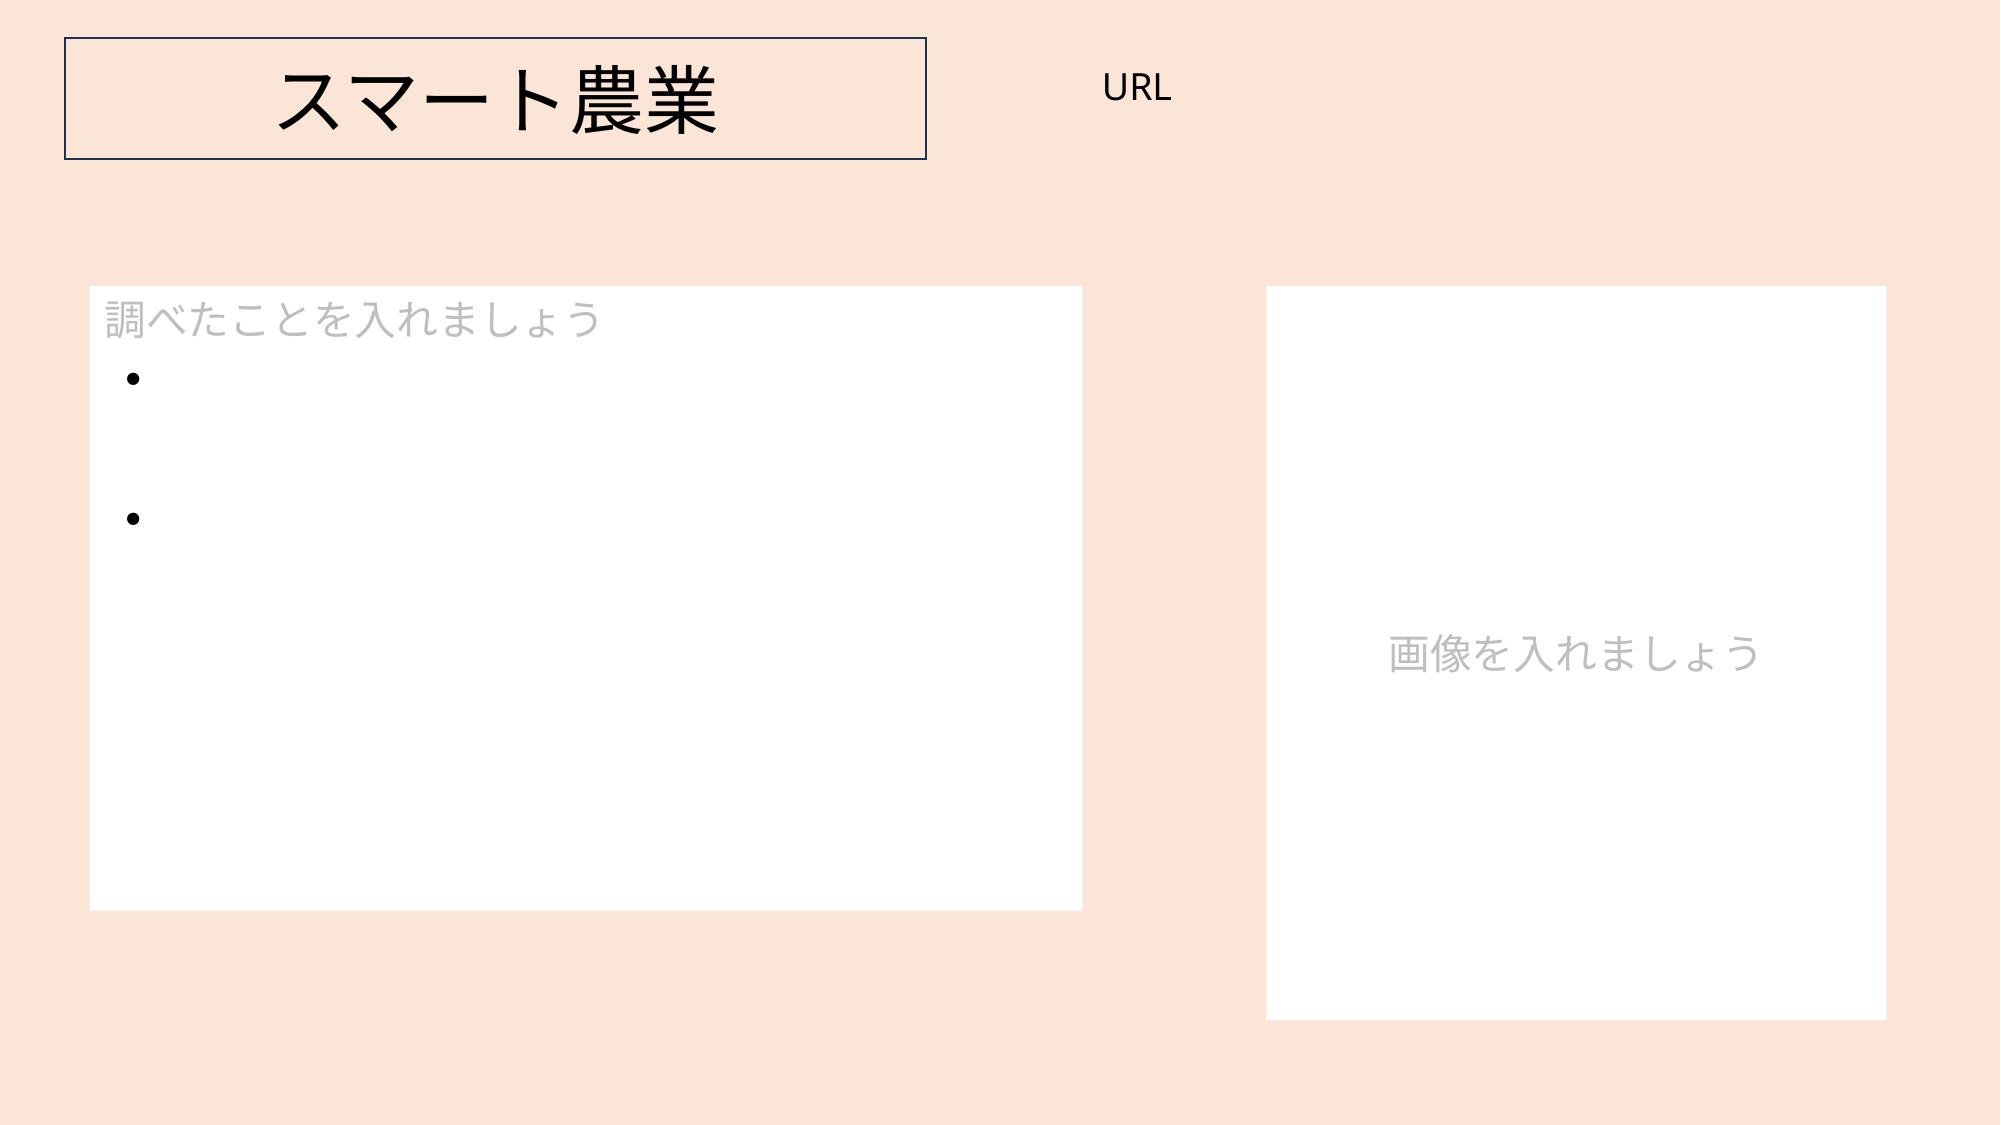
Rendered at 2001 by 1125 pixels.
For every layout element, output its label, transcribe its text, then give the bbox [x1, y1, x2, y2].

text_box 調べたことを入れましょう ・ ・ [89, 286, 1083, 911]
text_box URL [1087, 55, 1941, 116]
text_box 画像を入れましょう [1265, 285, 1887, 1022]
text_box スマート農業 [64, 37, 927, 160]
